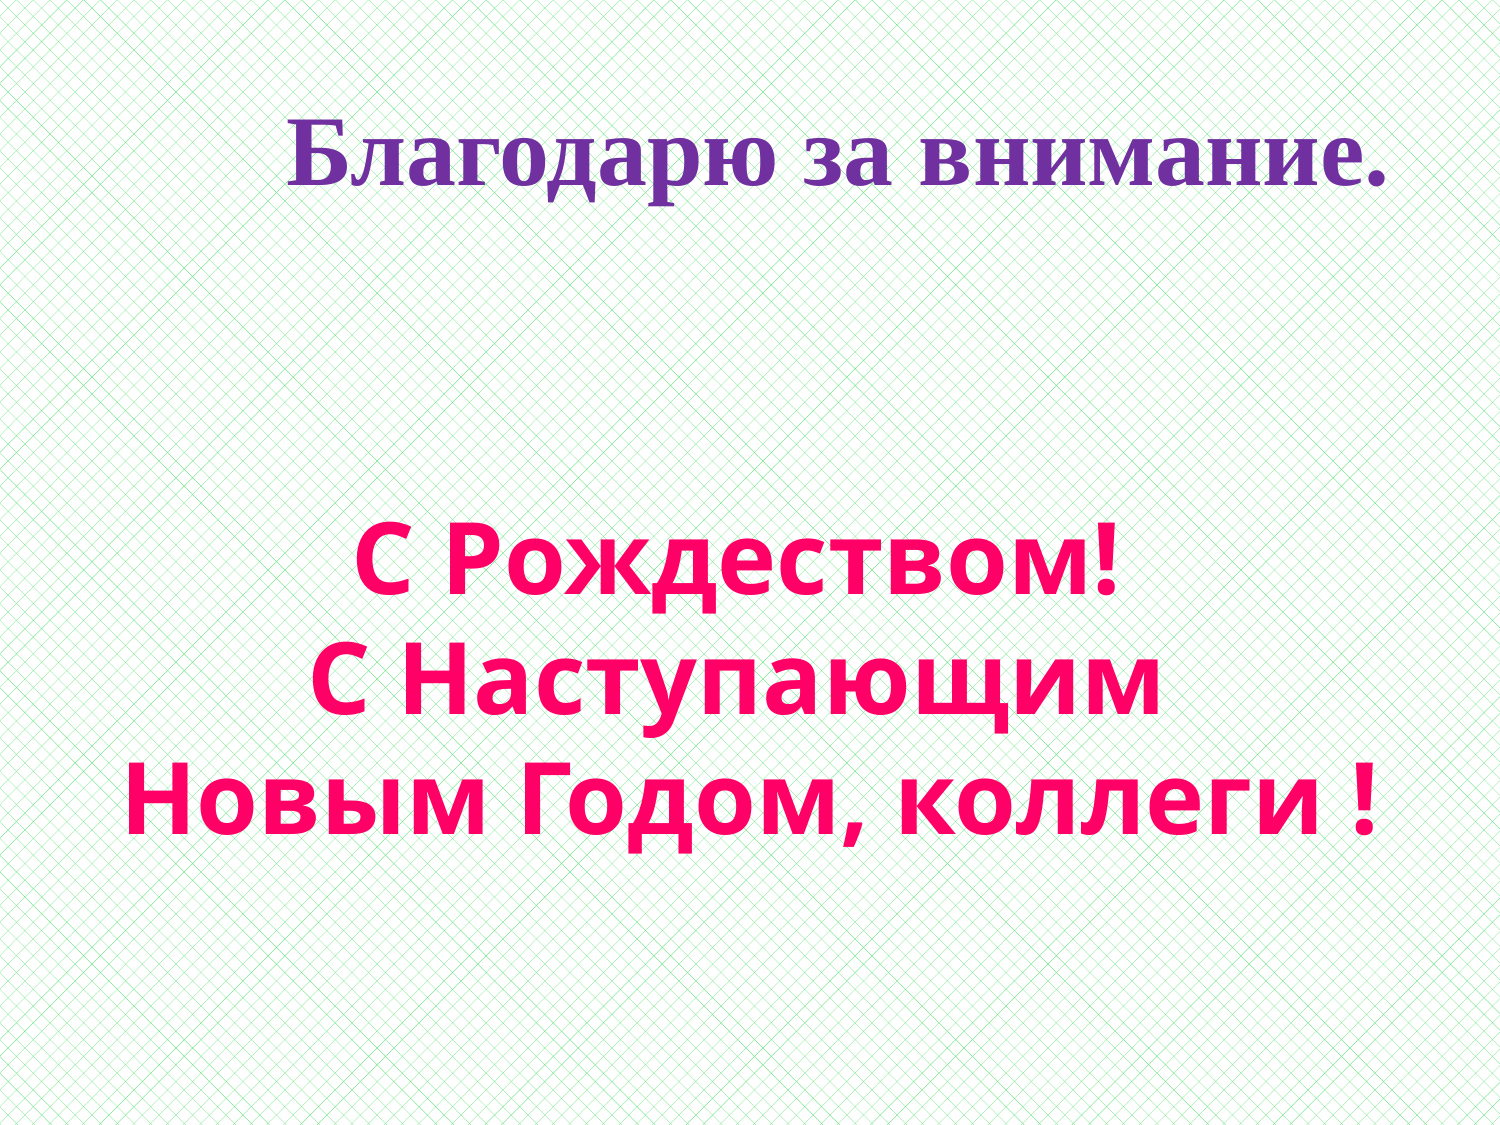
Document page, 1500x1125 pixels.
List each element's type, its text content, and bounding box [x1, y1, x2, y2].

text_box С Рождеством! С Наступающим Новым Годом, коллеги ! [104, 486, 1395, 862]
text_box Благодарю за внимание. [271, 78, 1406, 213]
